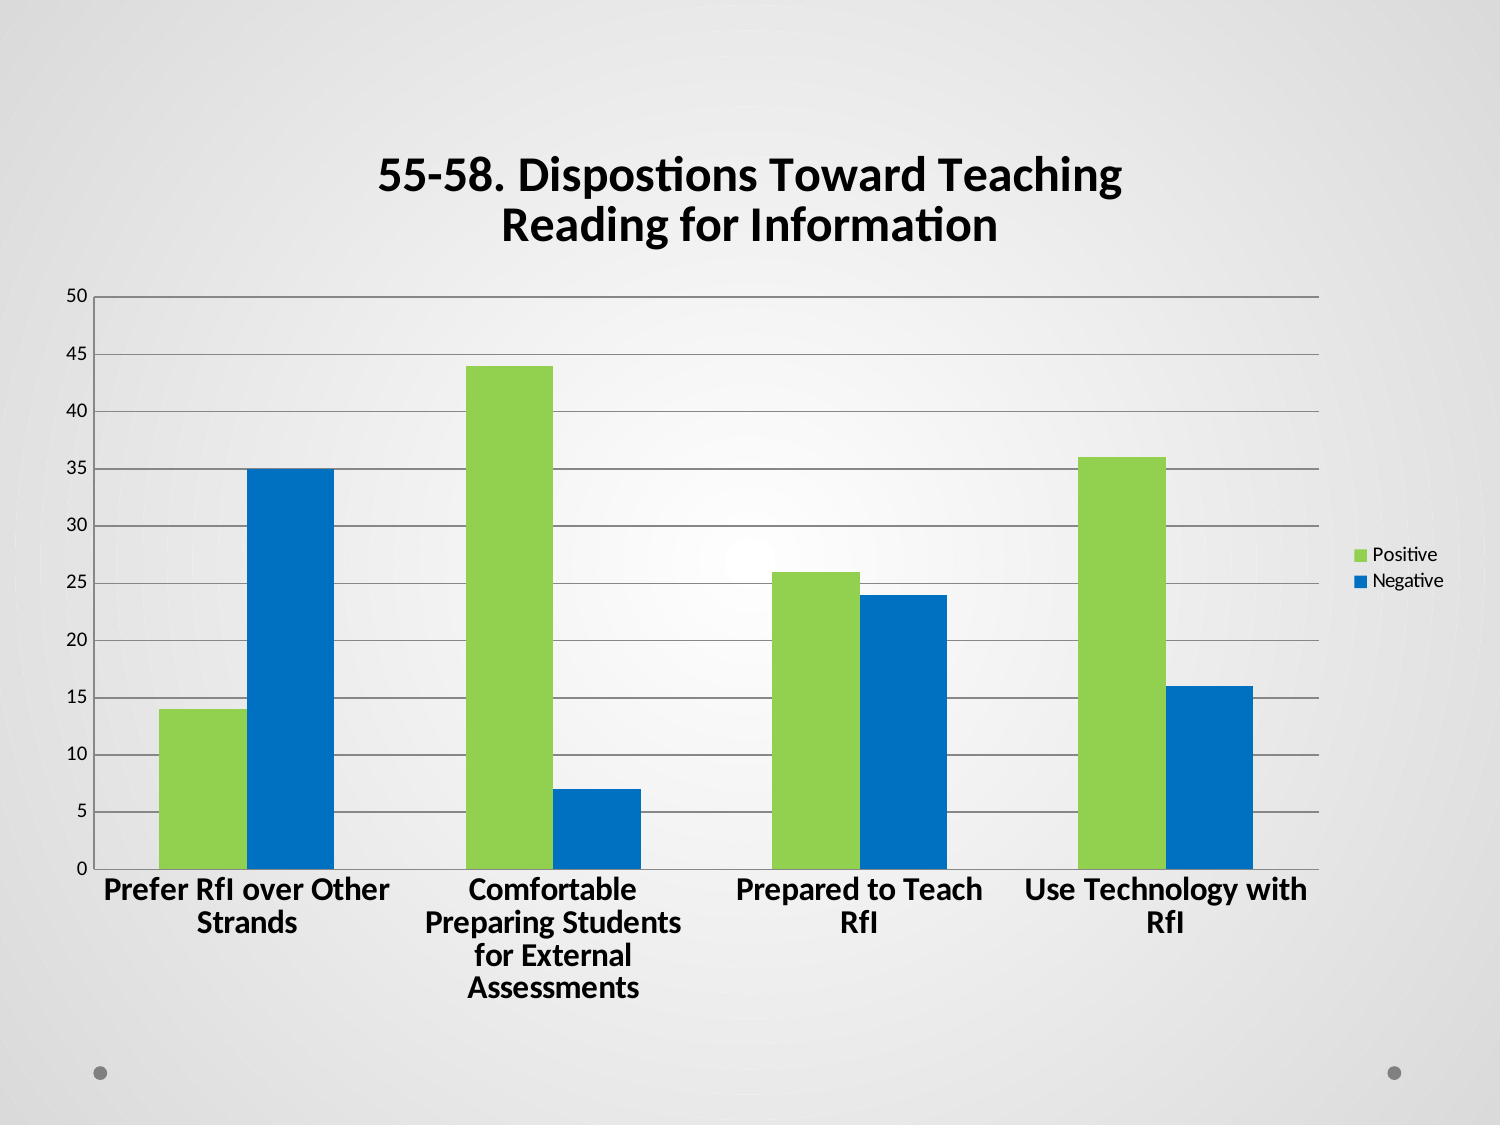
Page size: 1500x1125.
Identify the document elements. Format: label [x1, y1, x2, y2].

chart [37, 112, 1463, 1026]
